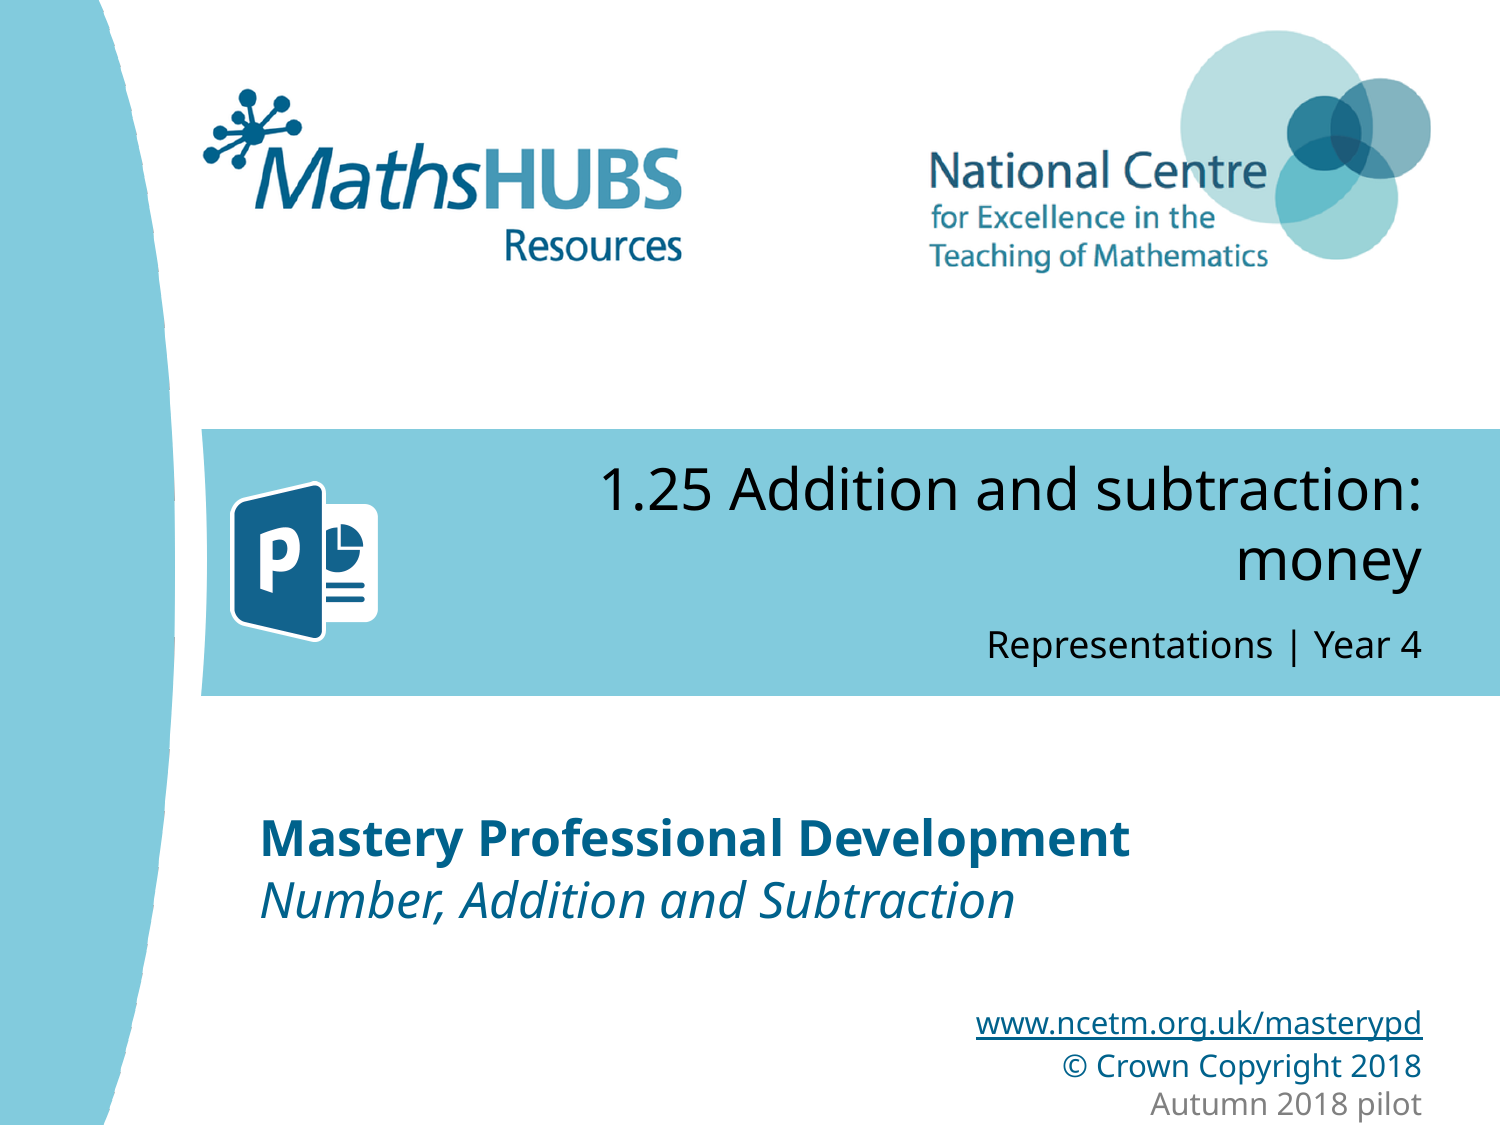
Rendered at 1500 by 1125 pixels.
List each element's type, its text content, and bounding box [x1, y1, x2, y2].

list Number, Addition and Subtraction [244, 860, 1161, 945]
picture [927, 29, 1431, 274]
picture [178, 429, 1500, 696]
title 1.25 Addition and subtraction: money [407, 459, 1438, 585]
picture [0, 0, 175, 1125]
subtitle Representations | Year 4 [407, 614, 1438, 673]
picture [200, 85, 688, 274]
